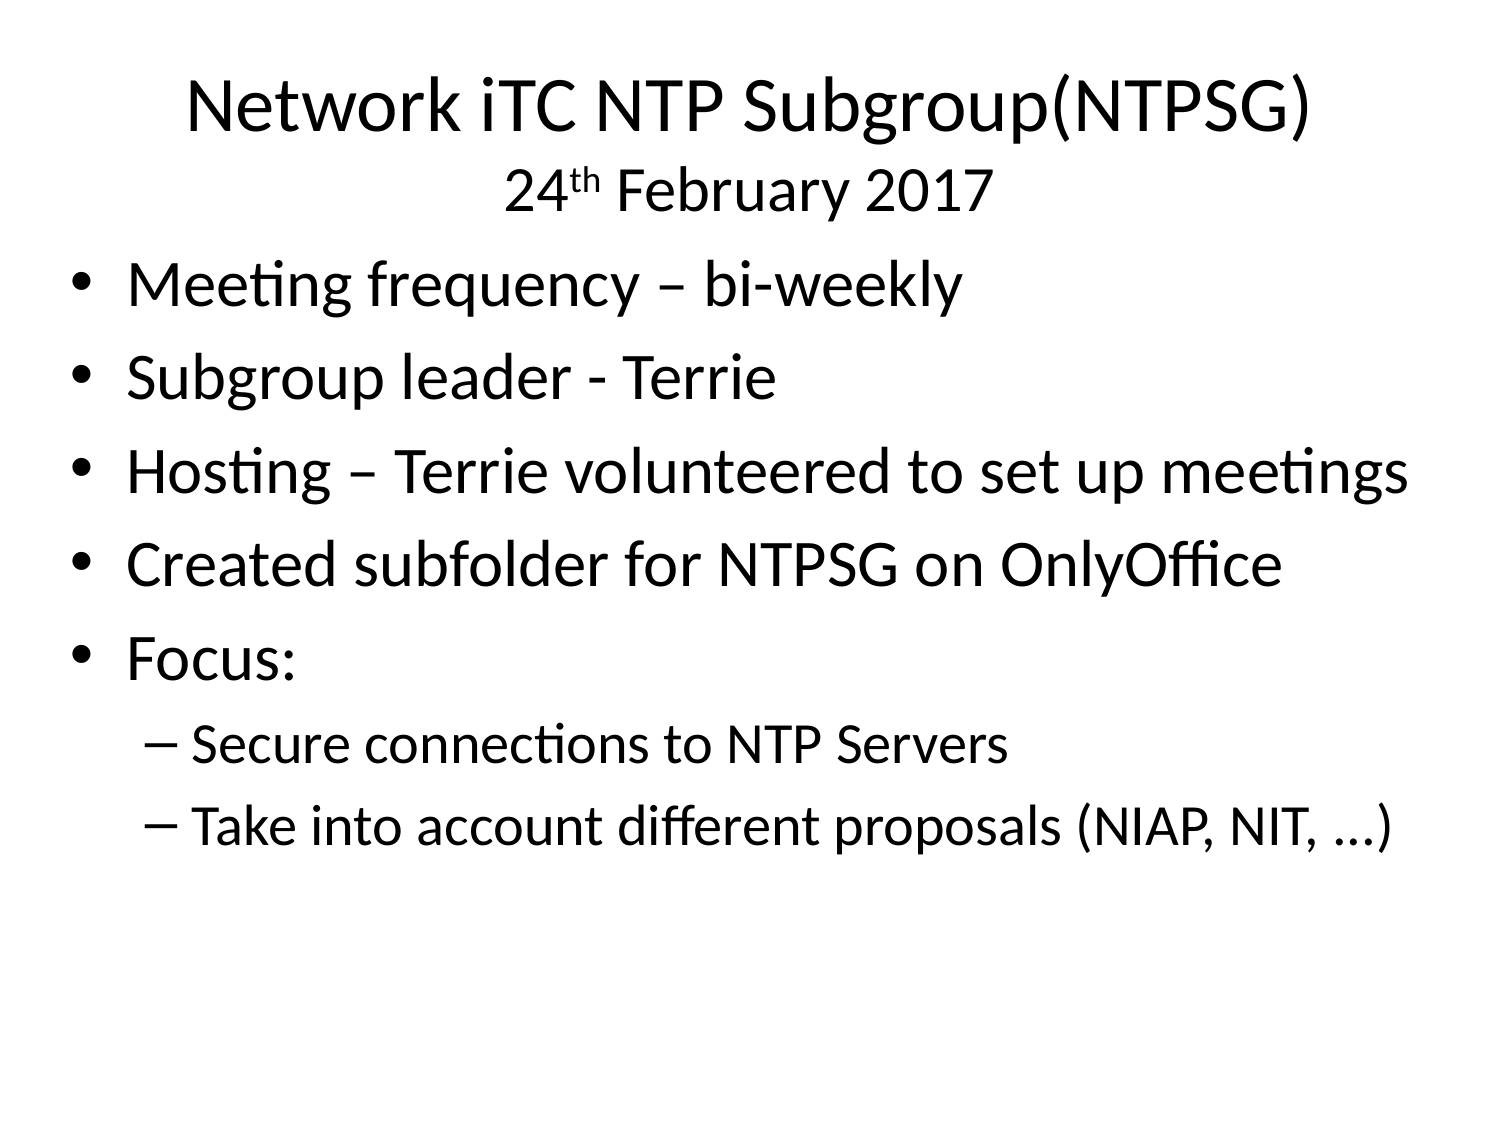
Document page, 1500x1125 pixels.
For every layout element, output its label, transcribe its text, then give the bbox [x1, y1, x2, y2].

title Network iTC NTP Subgroup(NTPSG) 24th February 2017 [75, 45, 1425, 232]
list Meeting frequency – bi-weekly Subgroup leader - Terrie Hosting – Terrie volunteered to set up meetings Created subfolder for NTPSG on OnlyOffice Focus: Secure connections to NTP Servers Take into account different proposals (NIAP, NIT, ...) [54, 232, 1474, 1114]
